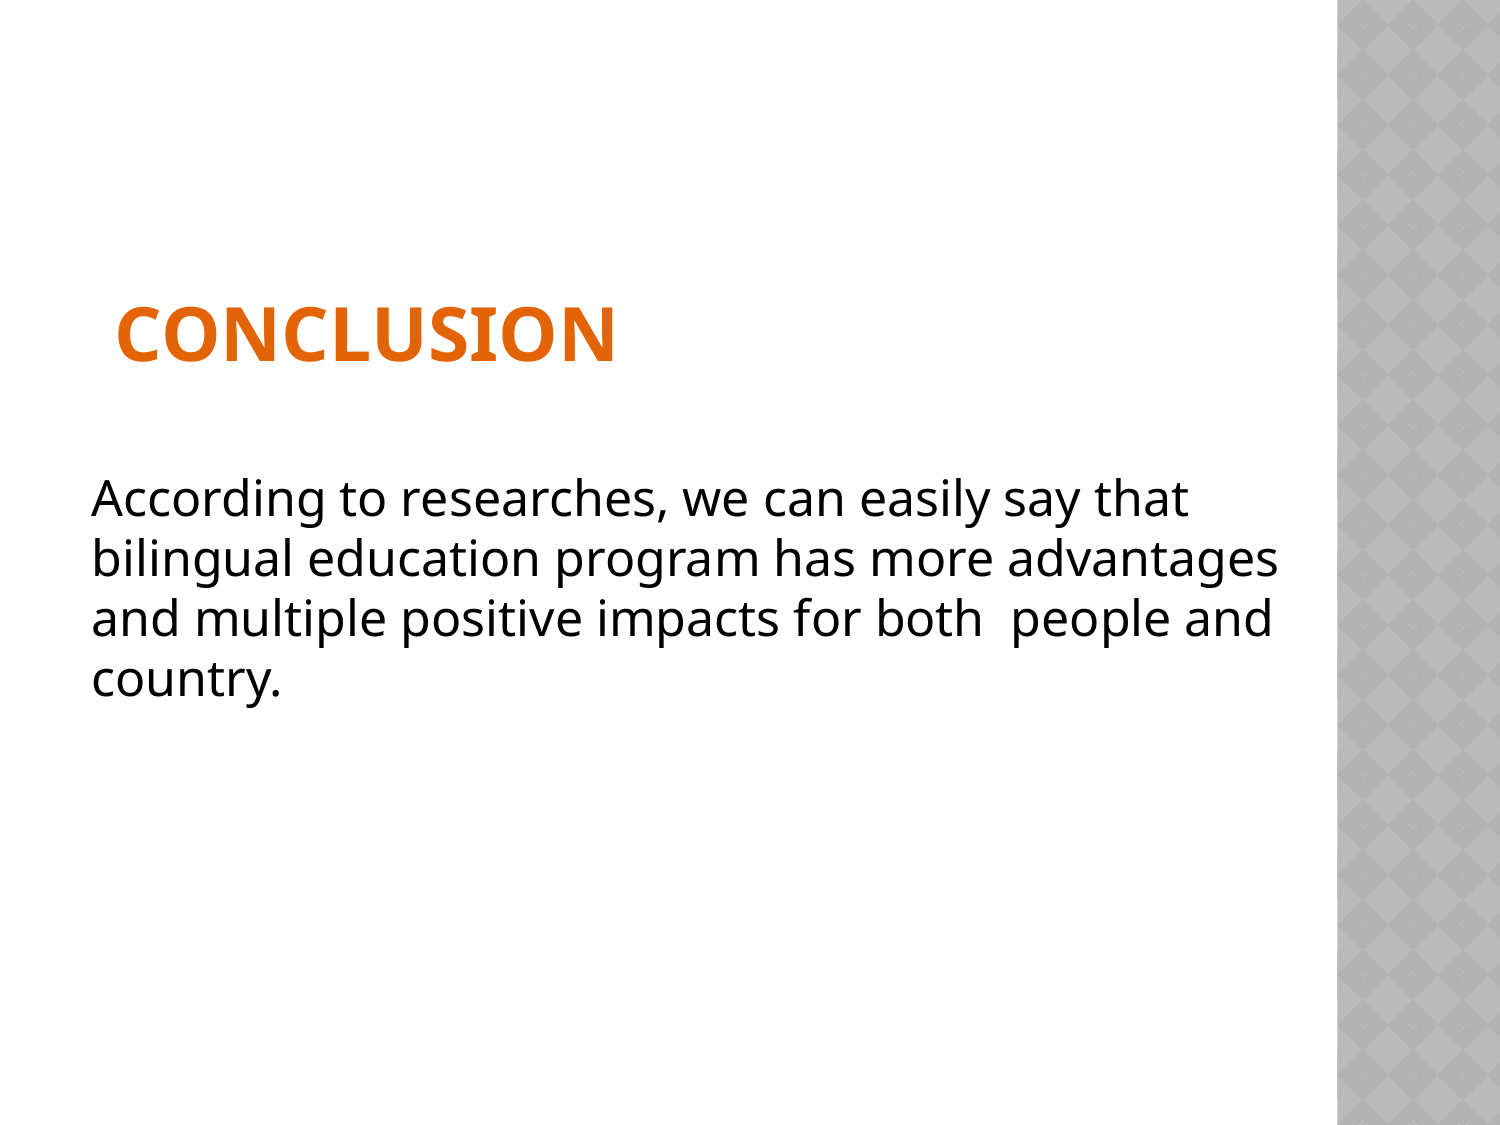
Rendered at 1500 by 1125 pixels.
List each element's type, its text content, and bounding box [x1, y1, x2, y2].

text_box According to researches, we can easily say that bilingual education program has more advantages and multiple positive impacts for both people and country. [76, 278, 1329, 714]
text_box CONCLUSION [100, 278, 998, 384]
